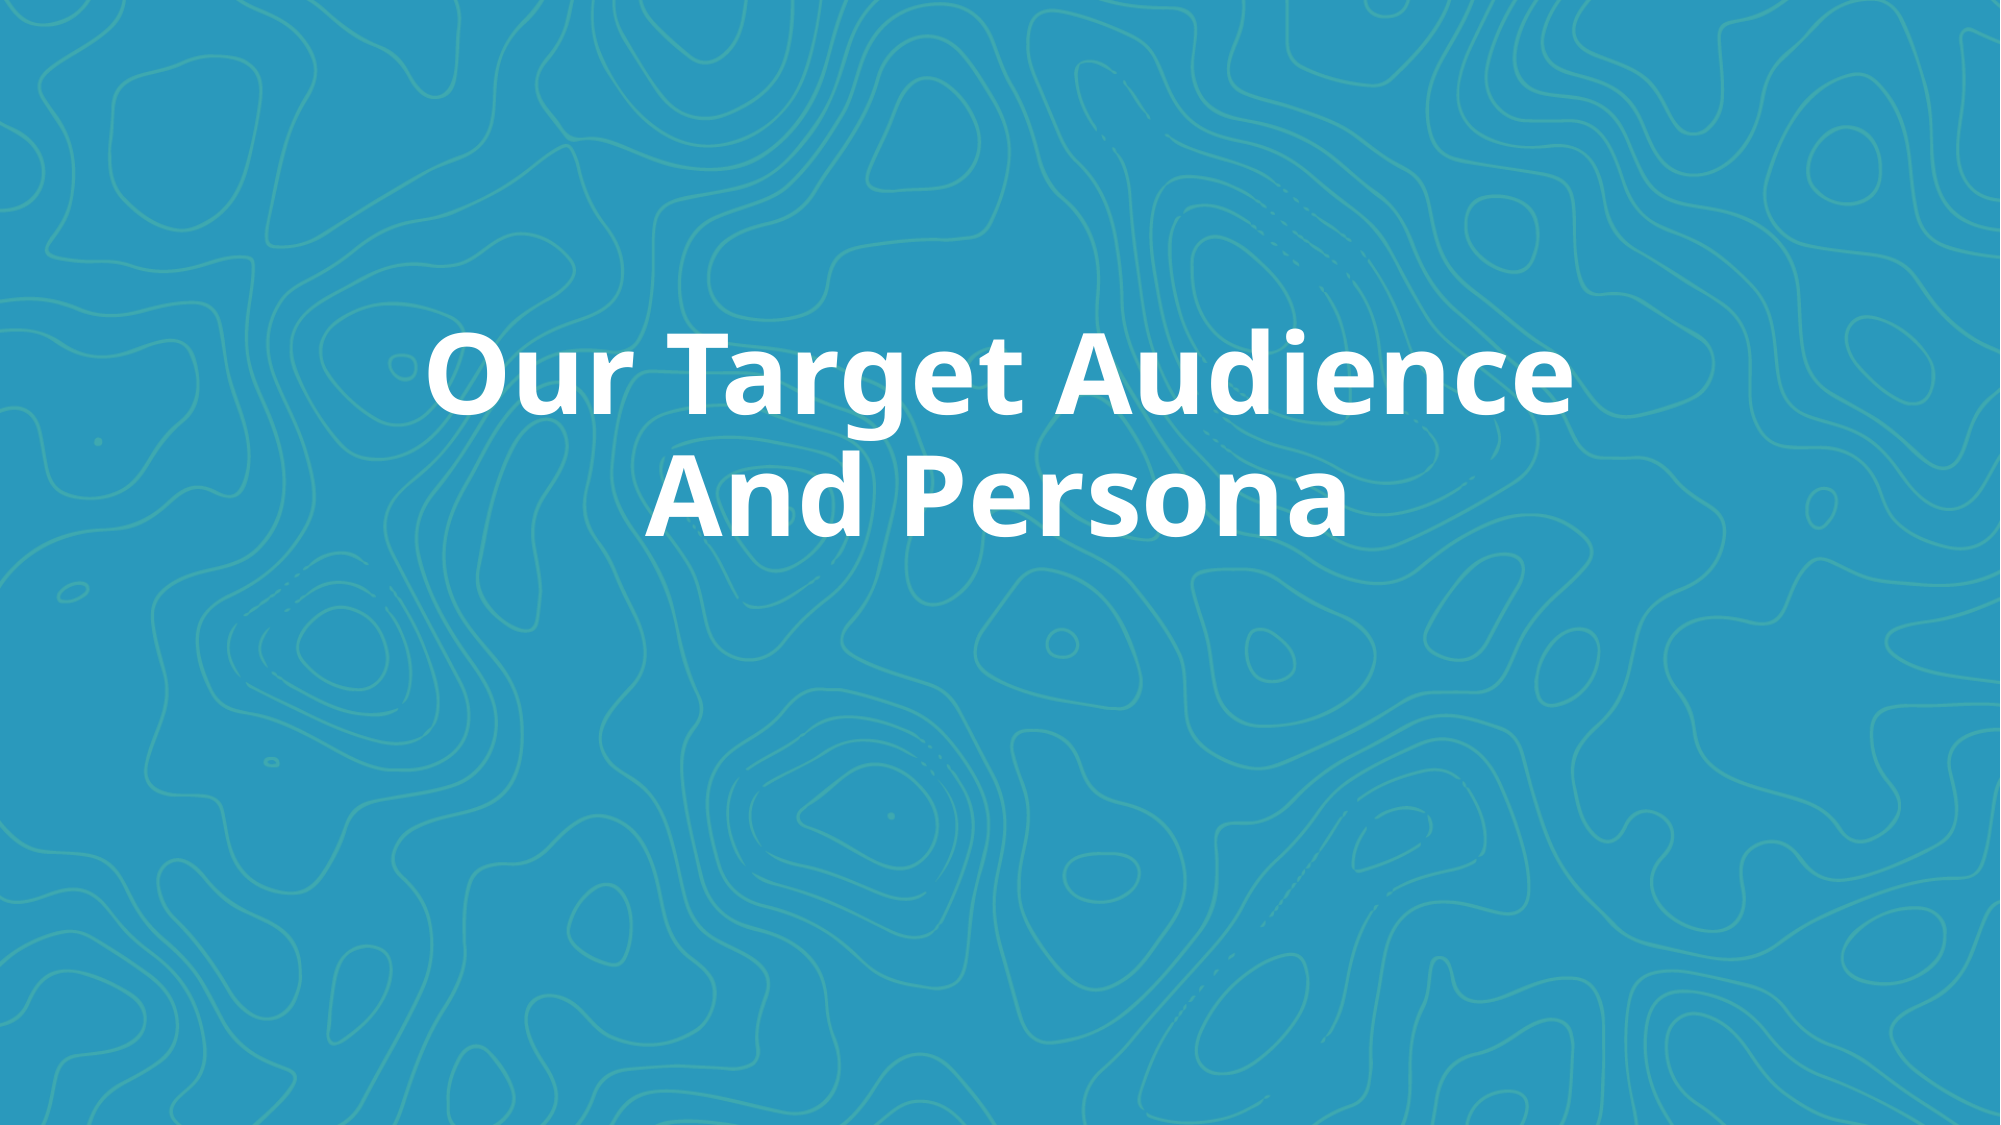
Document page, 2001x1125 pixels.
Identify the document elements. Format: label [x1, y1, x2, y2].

list [0, 0, 2000, 1125]
